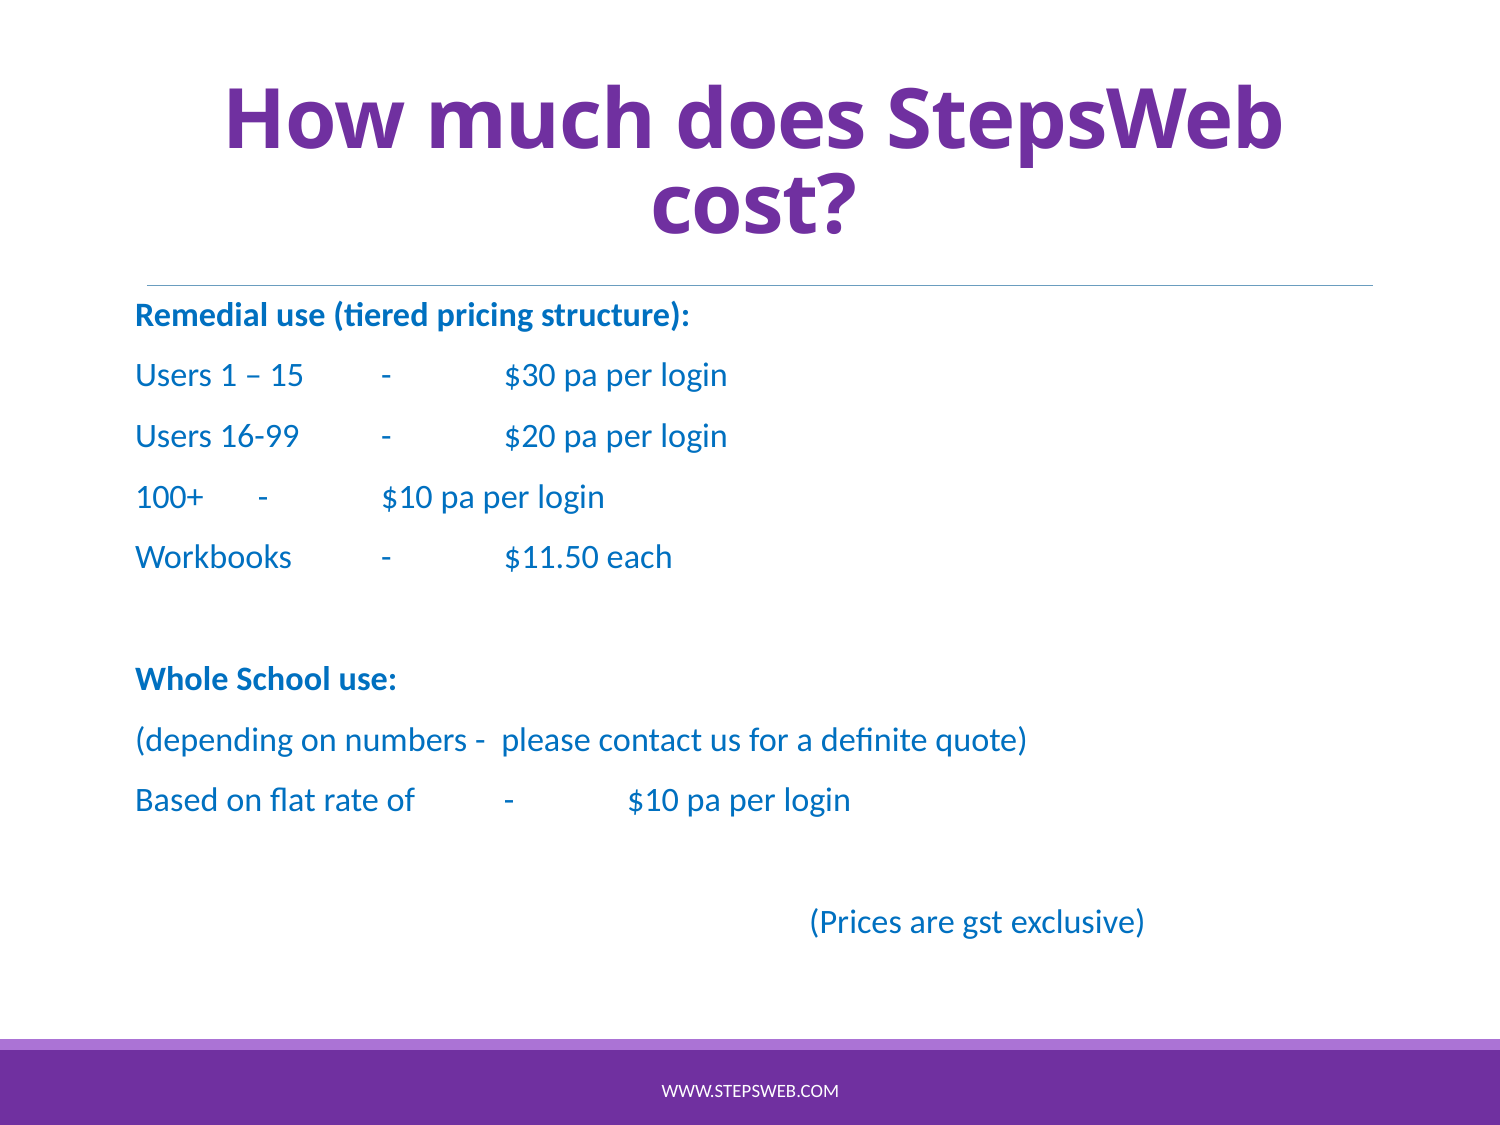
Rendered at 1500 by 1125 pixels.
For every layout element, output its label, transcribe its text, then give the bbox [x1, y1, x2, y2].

footer www.stepsweb.com [453, 1059, 1047, 1120]
title How much does StepsWeb cost? [135, 47, 1373, 285]
list Remedial use (tiered pricing structure): Users 1 – 15 - $30 pa per login Users 16-99 - $20 pa per login 100+ - $10 pa per login Workbooks - $11.50 each Whole School use: (depending on numbers - please contact us for a definite quote) Based on flat rate of - $10 pa per login (Prices are gst exclusive) [135, 289, 1373, 950]
